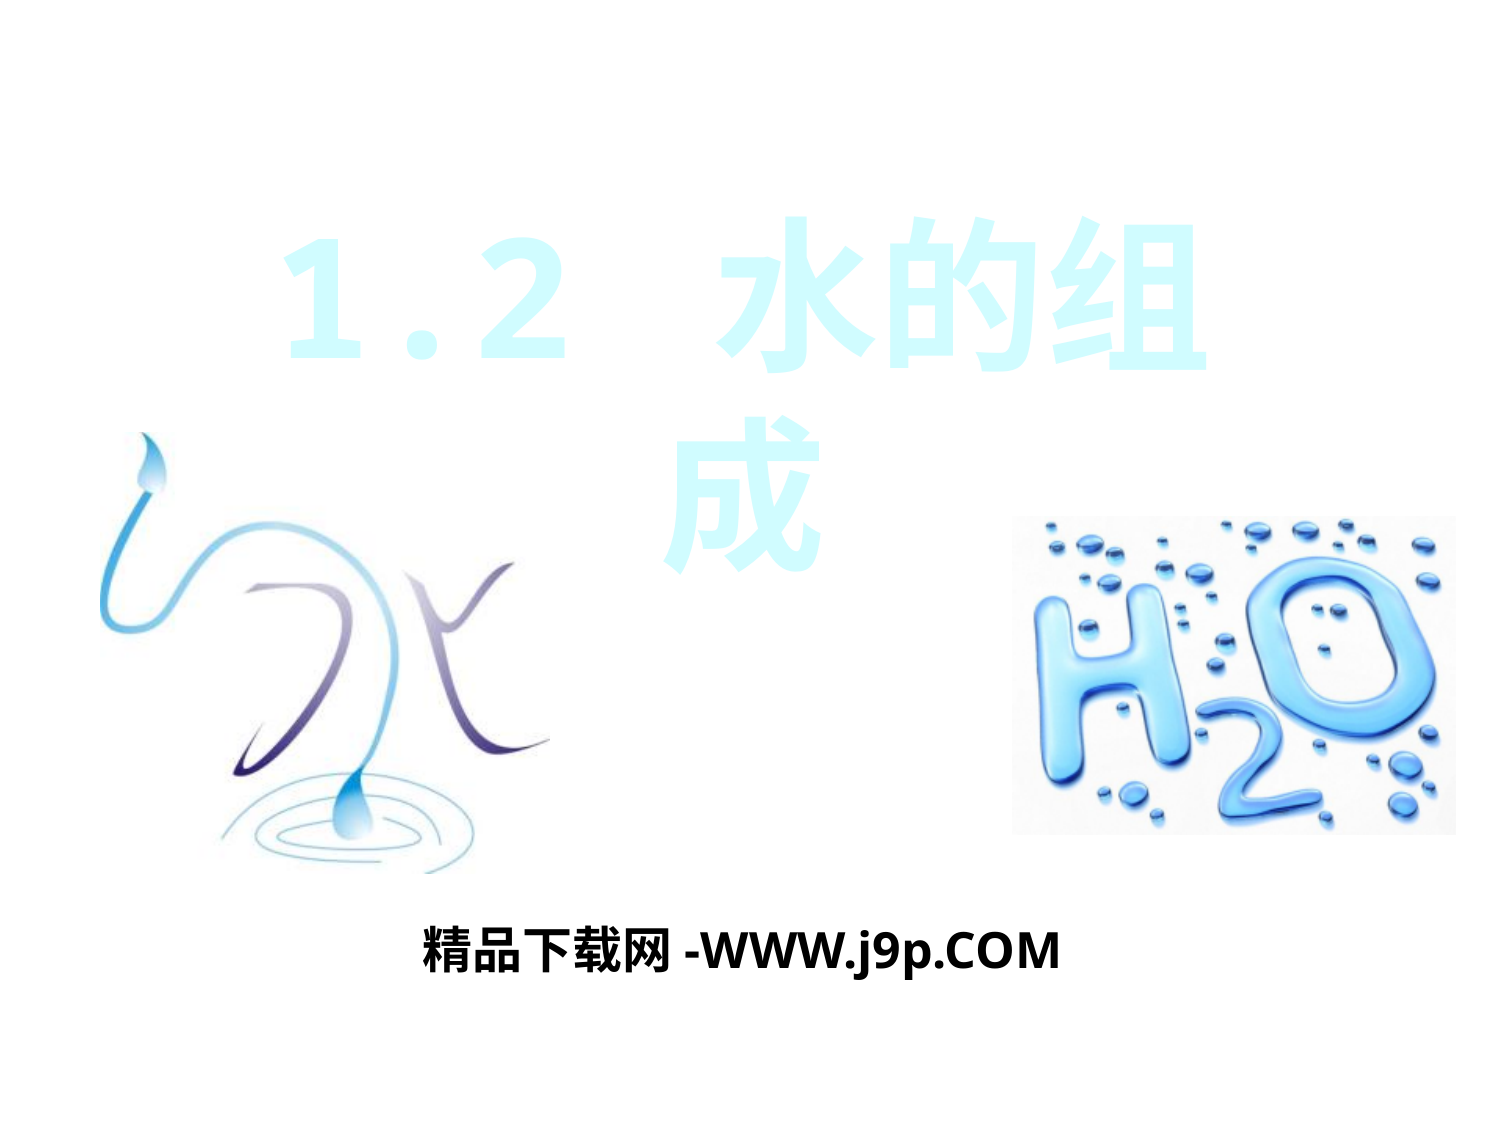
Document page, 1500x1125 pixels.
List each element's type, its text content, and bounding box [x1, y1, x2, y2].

picture [100, 432, 550, 874]
picture [1012, 516, 1456, 835]
text_box 精品下载网-WWW.j9p.COM [351, 905, 1134, 986]
text_box 1.2 水的组成 [215, 184, 1270, 600]
